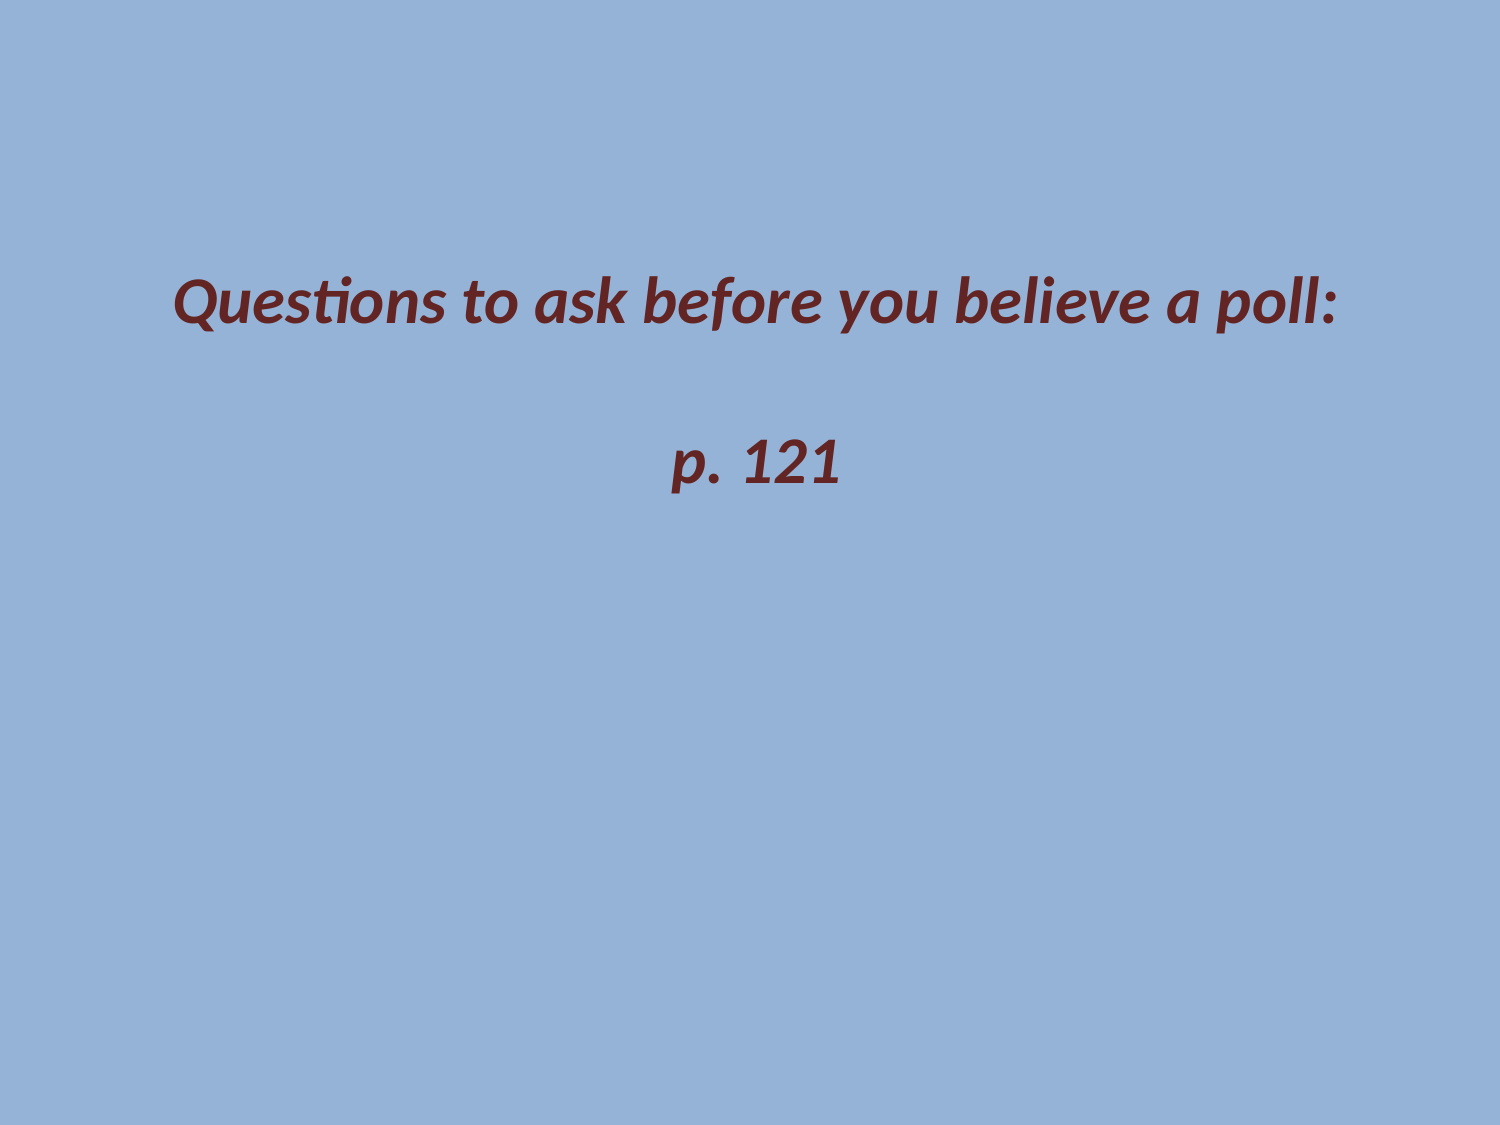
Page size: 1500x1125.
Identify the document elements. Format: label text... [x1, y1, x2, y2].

text_box Questions to ask before you believe a poll: p. 121 [37, 249, 1475, 505]
